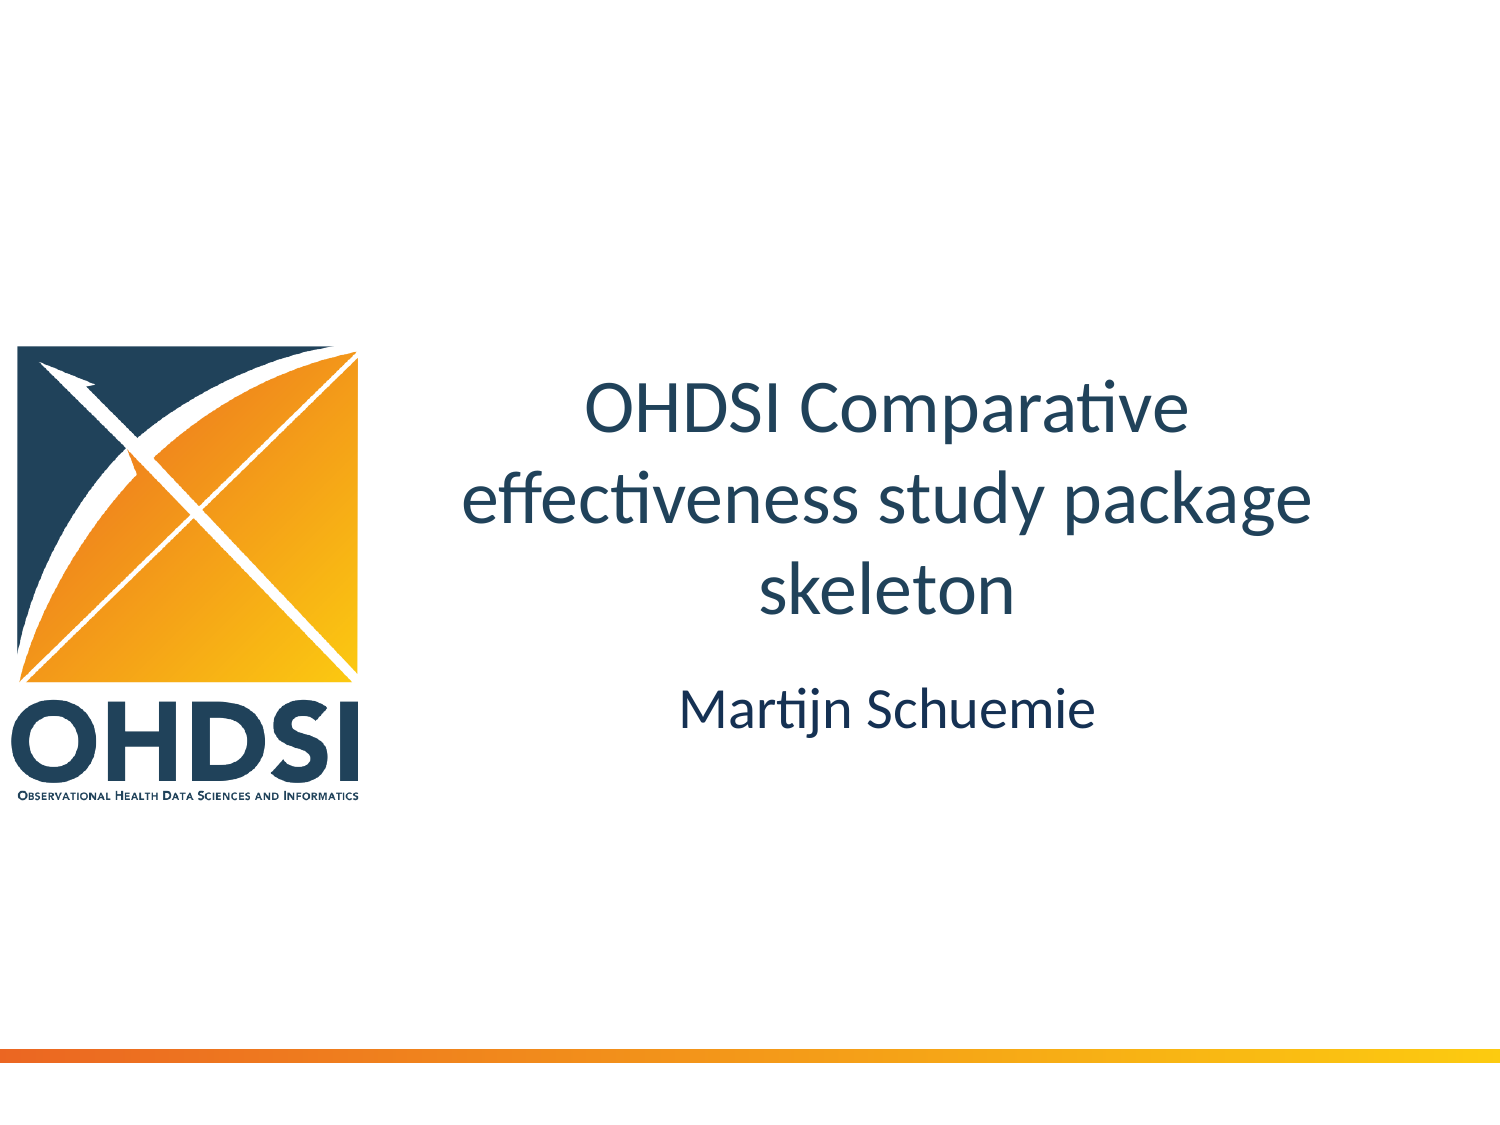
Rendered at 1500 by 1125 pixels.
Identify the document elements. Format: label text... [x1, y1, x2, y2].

title OHDSI Comparative effectiveness study package skeleton [387, 349, 1388, 638]
picture [0, 307, 403, 838]
subtitle Martijn Schuemie [387, 662, 1388, 950]
